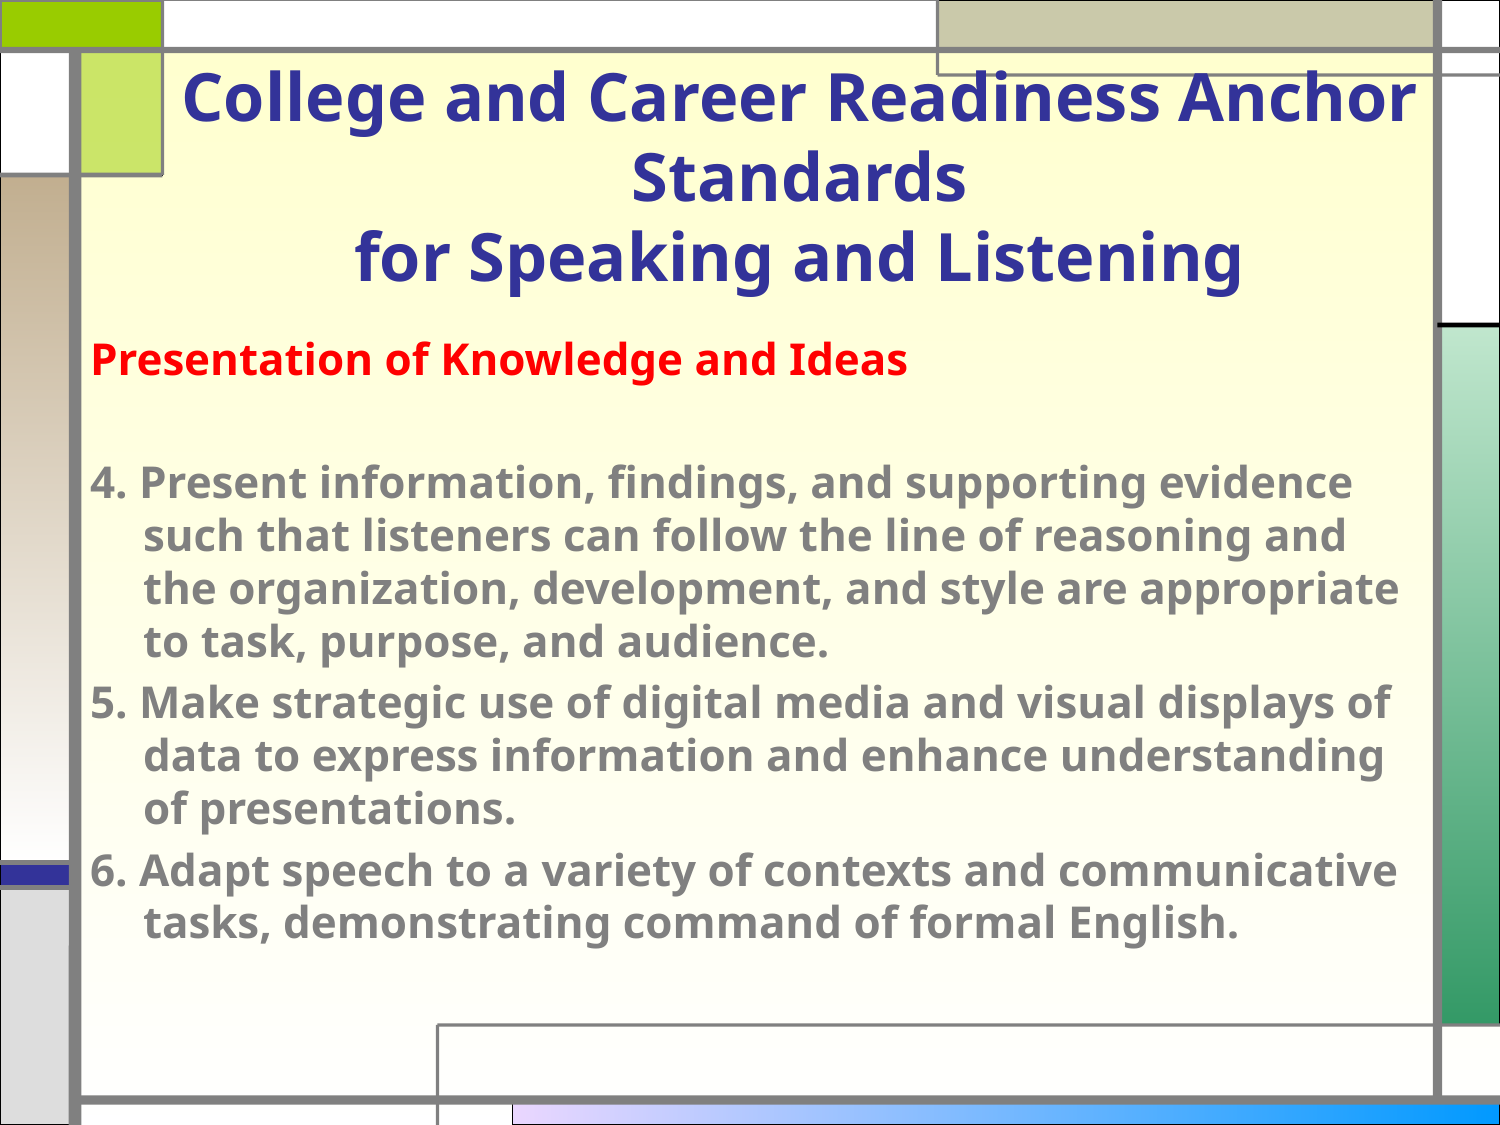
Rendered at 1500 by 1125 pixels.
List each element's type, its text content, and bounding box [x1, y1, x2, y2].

list Presentation of Knowledge and Ideas 4. Present information, findings, and supporting evidence such that listeners can follow the line of reasoning and the organization, development, and style are appropriate to task, purpose, and audience. 5. Make strategic use of digital media and visual displays of data to express information and enhance understanding of presentations. 6. Adapt speech to a variety of contexts and communicative tasks, demonstrating command of formal English. [74, 262, 1426, 1006]
title College and Career Readiness Anchor Standards for Speaking and Listening [112, 62, 1488, 288]
